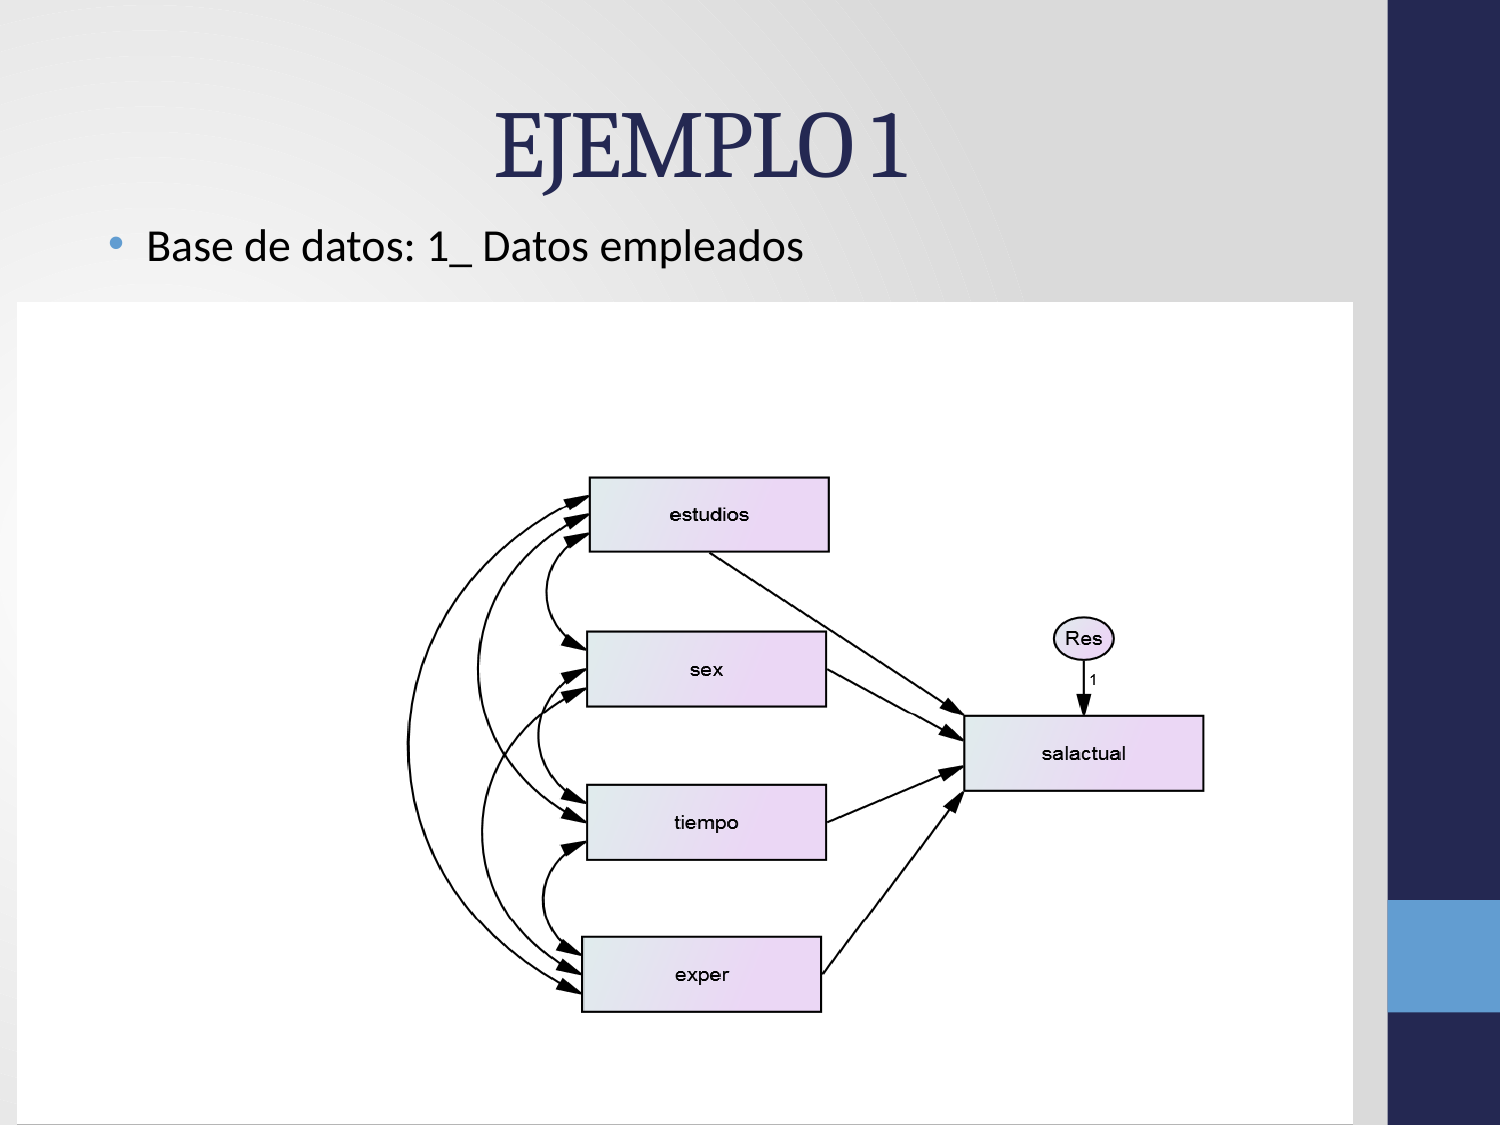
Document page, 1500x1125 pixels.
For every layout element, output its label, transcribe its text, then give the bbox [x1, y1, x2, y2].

list Base de datos: 1_ Datos empleados [75, 208, 1325, 295]
title EJEMPLO 1 [75, 45, 1325, 208]
picture [17, 302, 1353, 1125]
